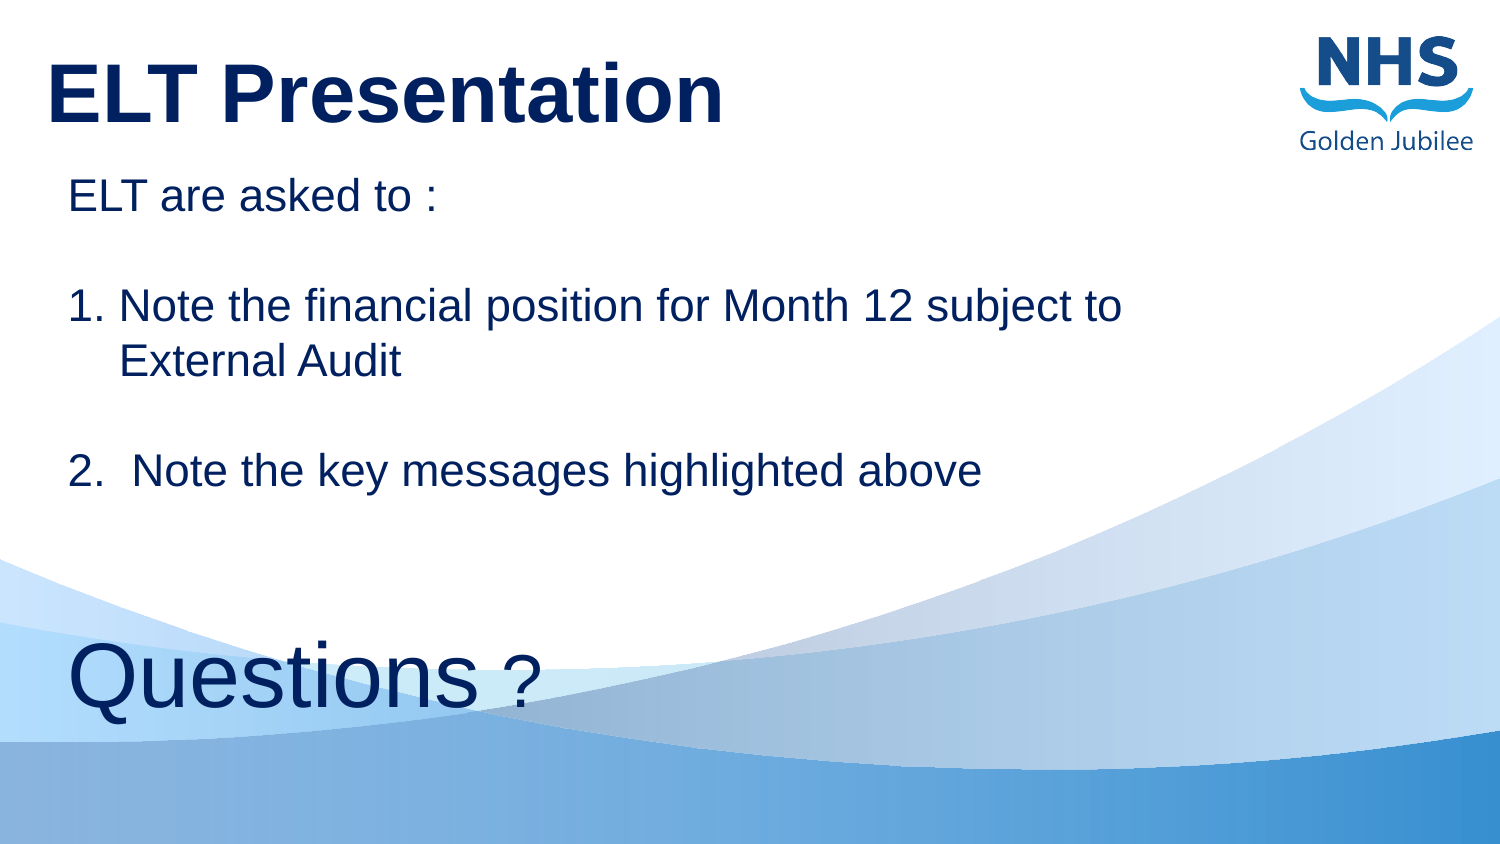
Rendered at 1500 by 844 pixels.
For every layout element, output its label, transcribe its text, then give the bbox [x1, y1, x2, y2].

subtitle ELT are asked to : 1. Note the financial position for Month 12 subject to External Audit 2. Note the key messages highlighted above Questions ? [55, 165, 1243, 593]
title ELT Presentation [46, 48, 1235, 239]
picture [1299, 36, 1474, 157]
